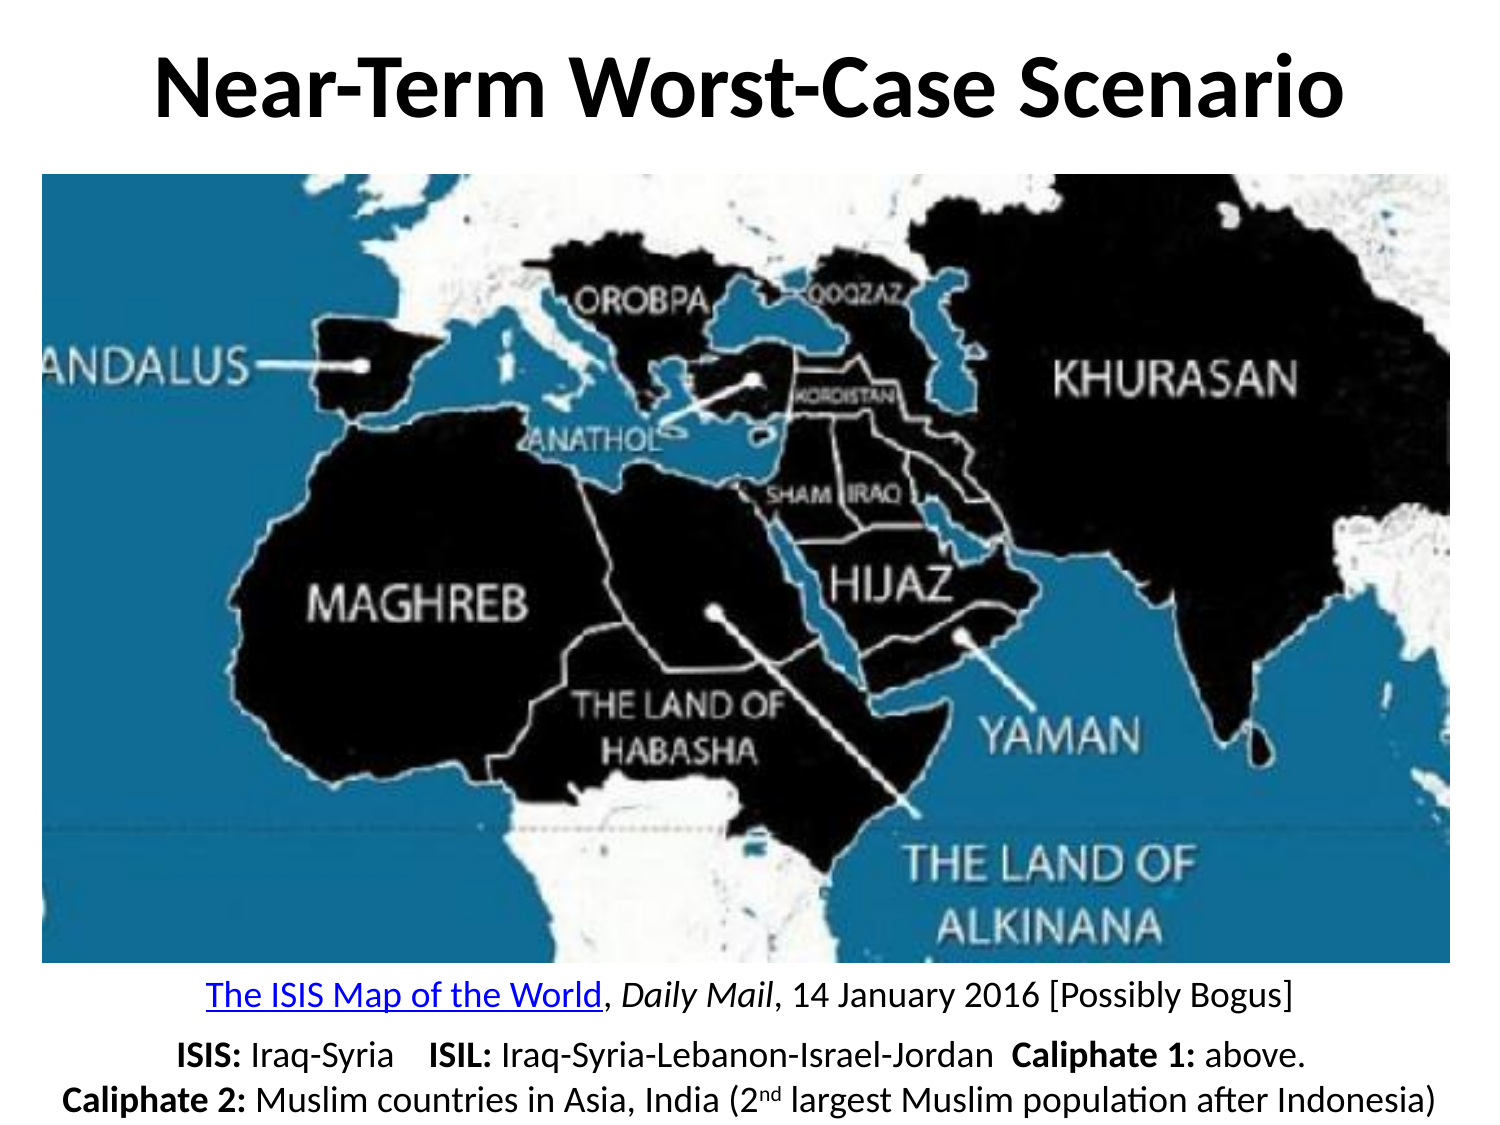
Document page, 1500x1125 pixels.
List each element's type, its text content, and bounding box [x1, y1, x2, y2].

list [41, 174, 1451, 963]
text_box ISIS: Iraq-Syria ISIL: Iraq-Syria-Lebanon-Israel-Jordan Caliphate 1: above. Caliphate 2: Muslim countries in Asia, India (2nd largest Muslim population after Indonesia) [0, 1023, 1500, 1125]
title Near-Term Worst-Case Scenario [75, 0, 1425, 172]
text_box The ISIS Map of the World, Daily Mail, 14 January 2016 [Possibly Bogus] [0, 962, 1500, 1023]
